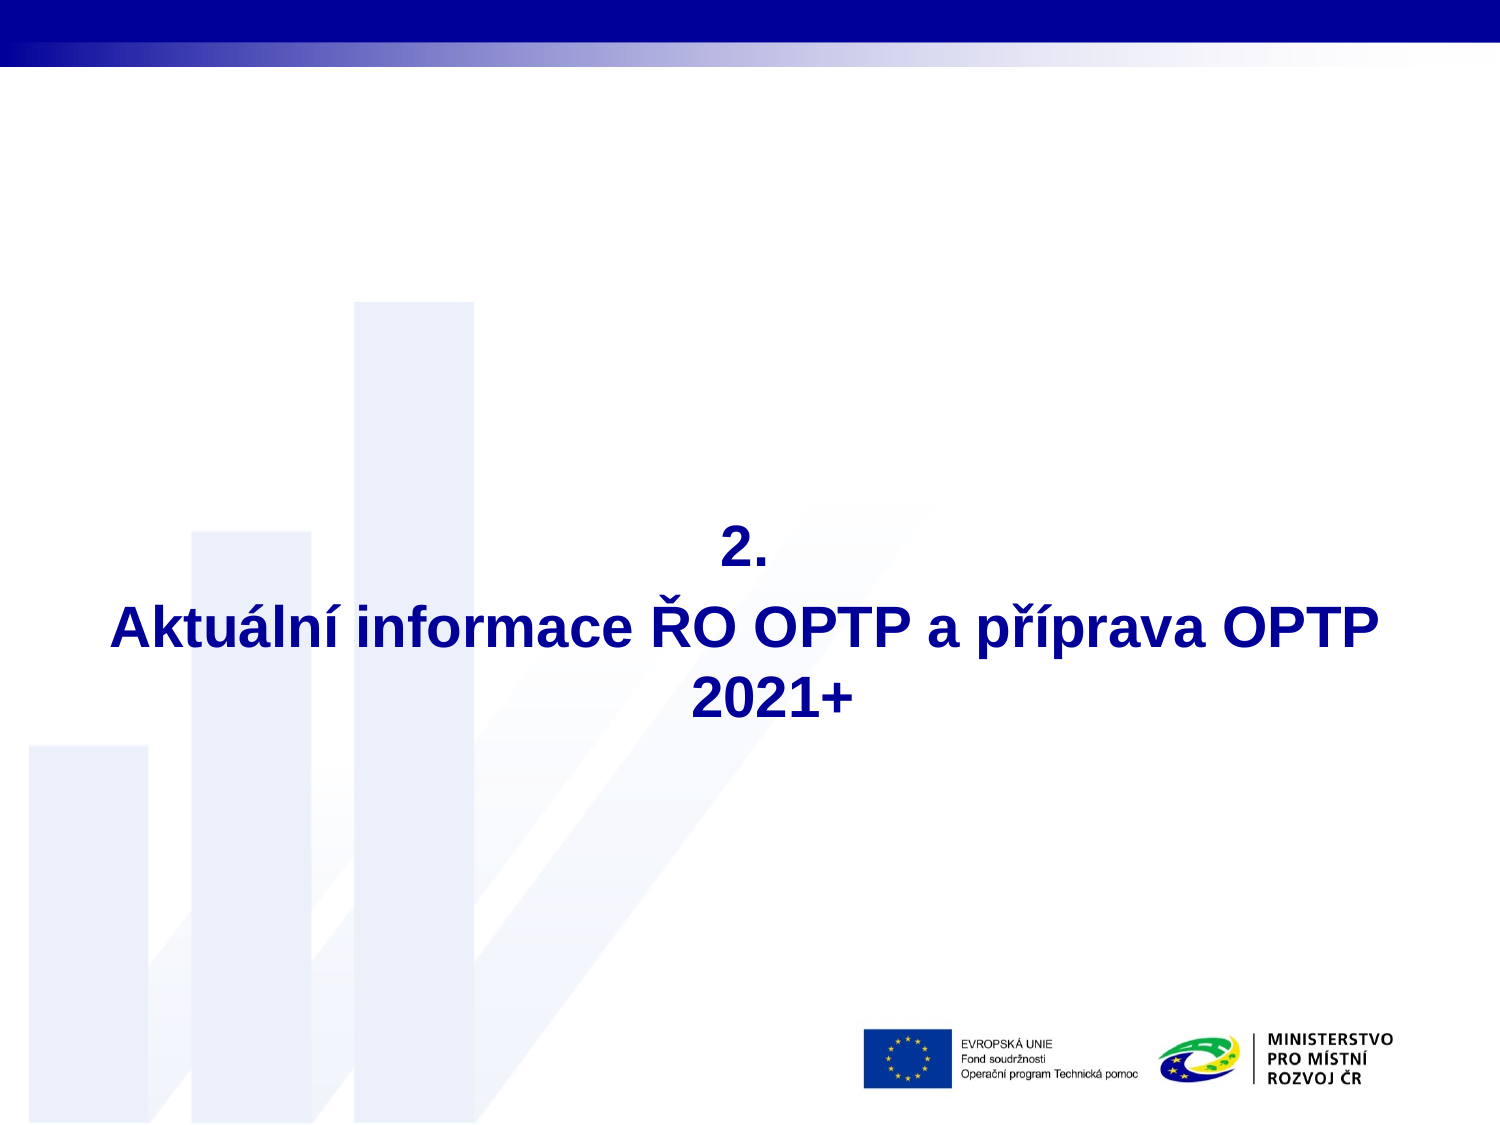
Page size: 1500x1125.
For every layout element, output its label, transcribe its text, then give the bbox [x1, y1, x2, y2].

list 2. Aktuální informace ŘO OPTP a příprava OPTP 2021+ [64, 255, 1425, 1012]
picture [29, 302, 1412, 1125]
